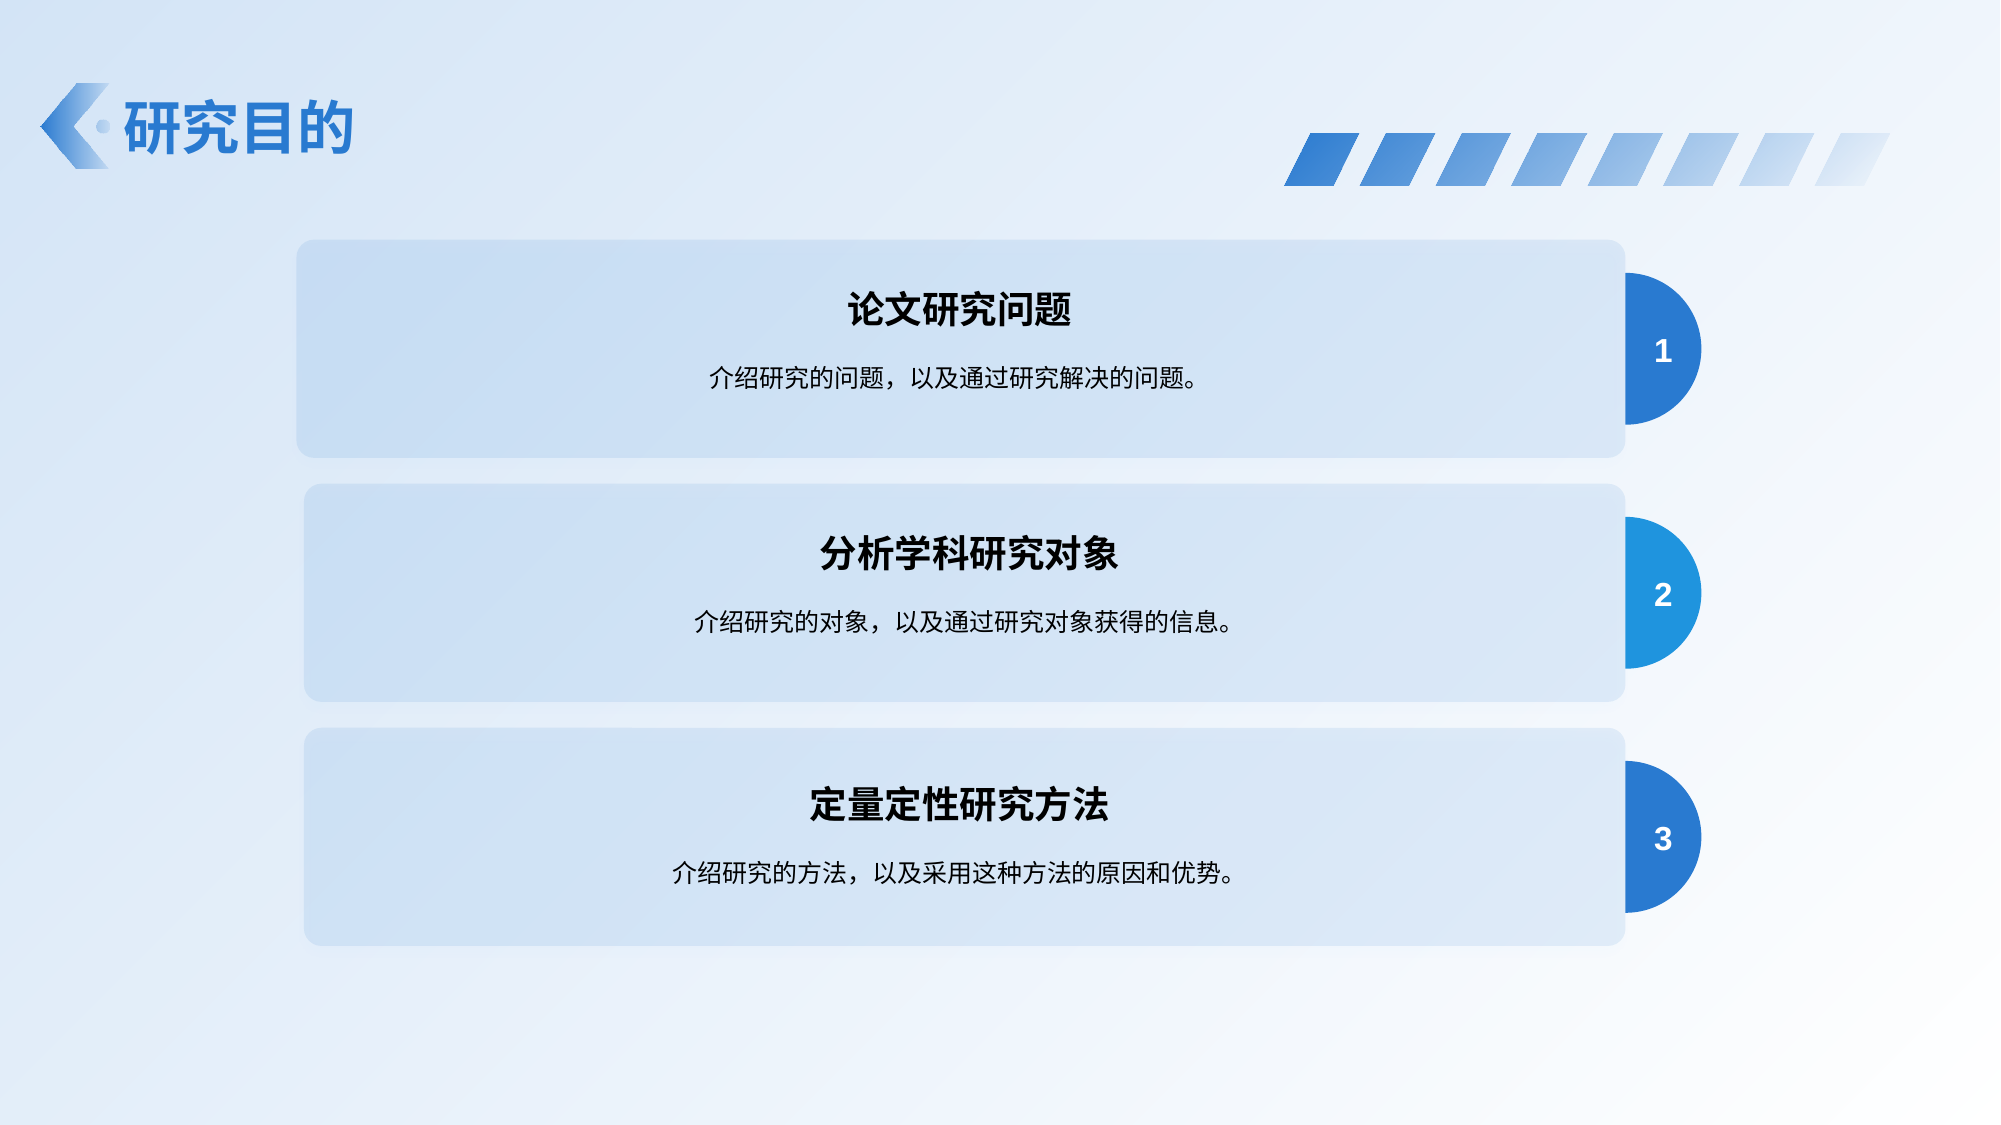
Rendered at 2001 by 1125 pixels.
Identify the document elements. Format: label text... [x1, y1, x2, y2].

title 研究目的 [108, 0, 1890, 169]
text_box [296, 239, 1702, 946]
